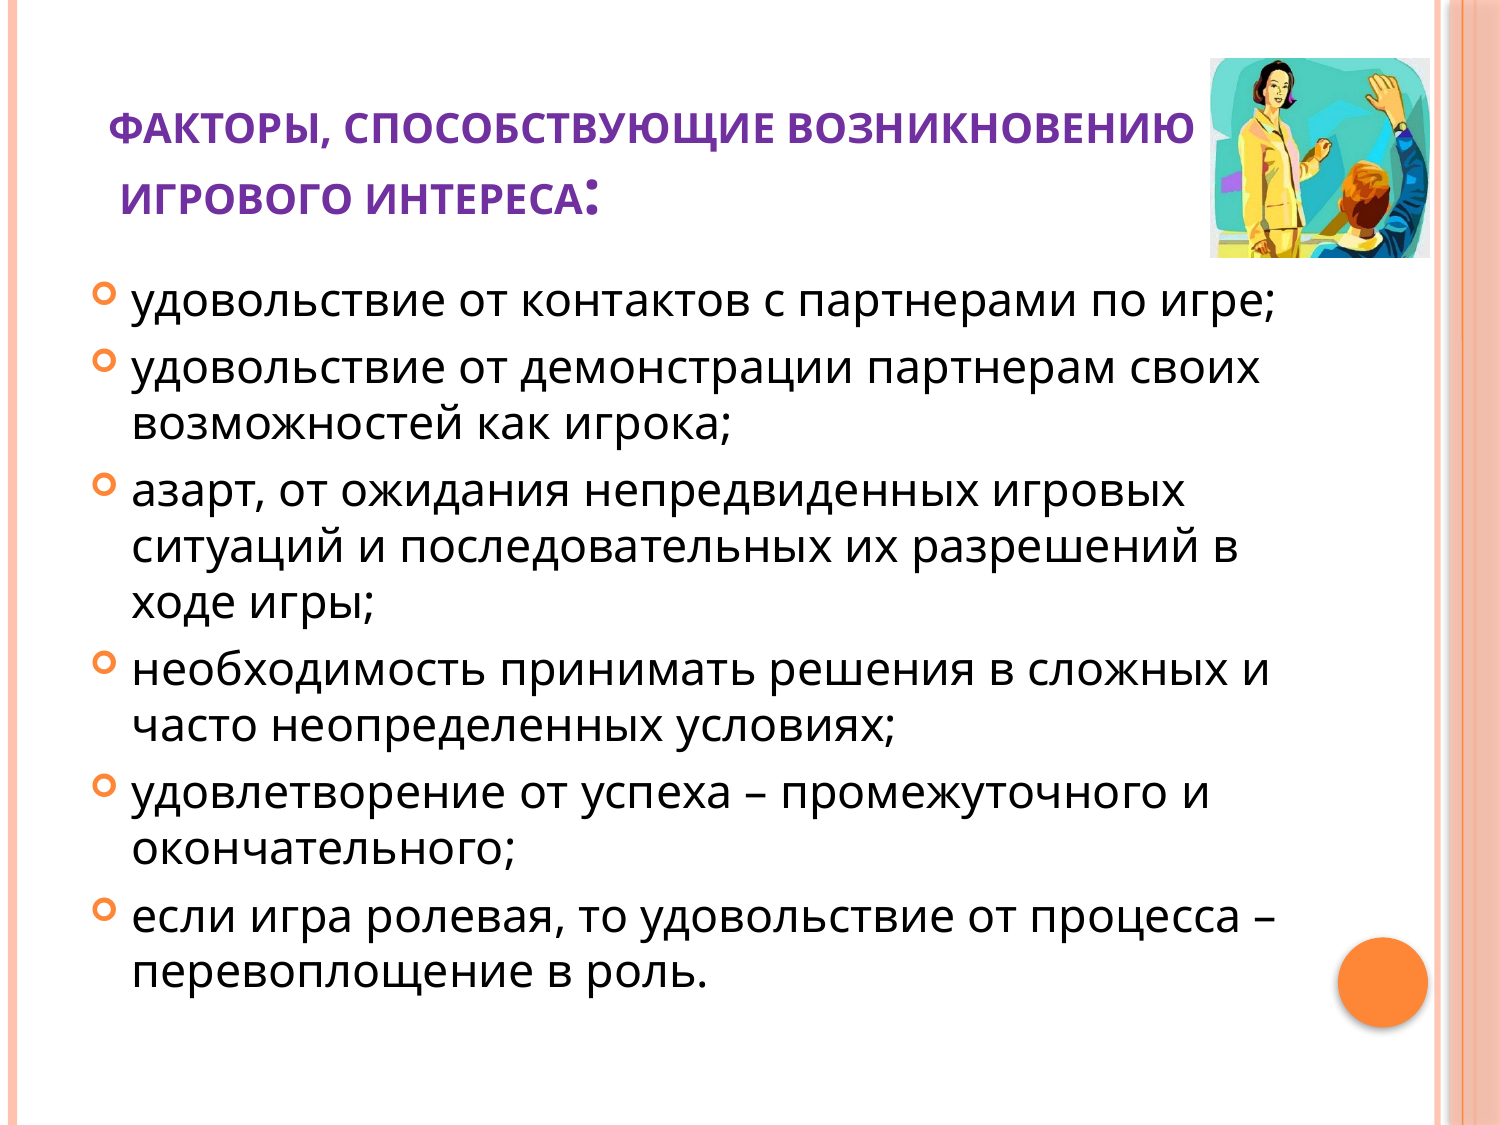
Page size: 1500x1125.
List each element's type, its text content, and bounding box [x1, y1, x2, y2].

picture [1387, 225, 1404, 232]
list удовольствие от контактов с партнерами по игре; удовольствие от демонстрации партнерам своих возможностей как игрока; азарт, от ожидания непредвиденных игровых ситуаций и последовательных их разрешений в ходе игры; необходимость принимать решения в сложных и часто неопределенных условиях; удовлетворение от успеха – промежуточного и окончательного; если игра ролевая, то удовольствие от процесса – перевоплощение в роль. [75, 262, 1300, 1062]
title Факторы, способствующие возникновению игрового интереса: [93, 46, 1319, 235]
picture [1210, 58, 1431, 259]
picture [1410, 201, 1420, 207]
